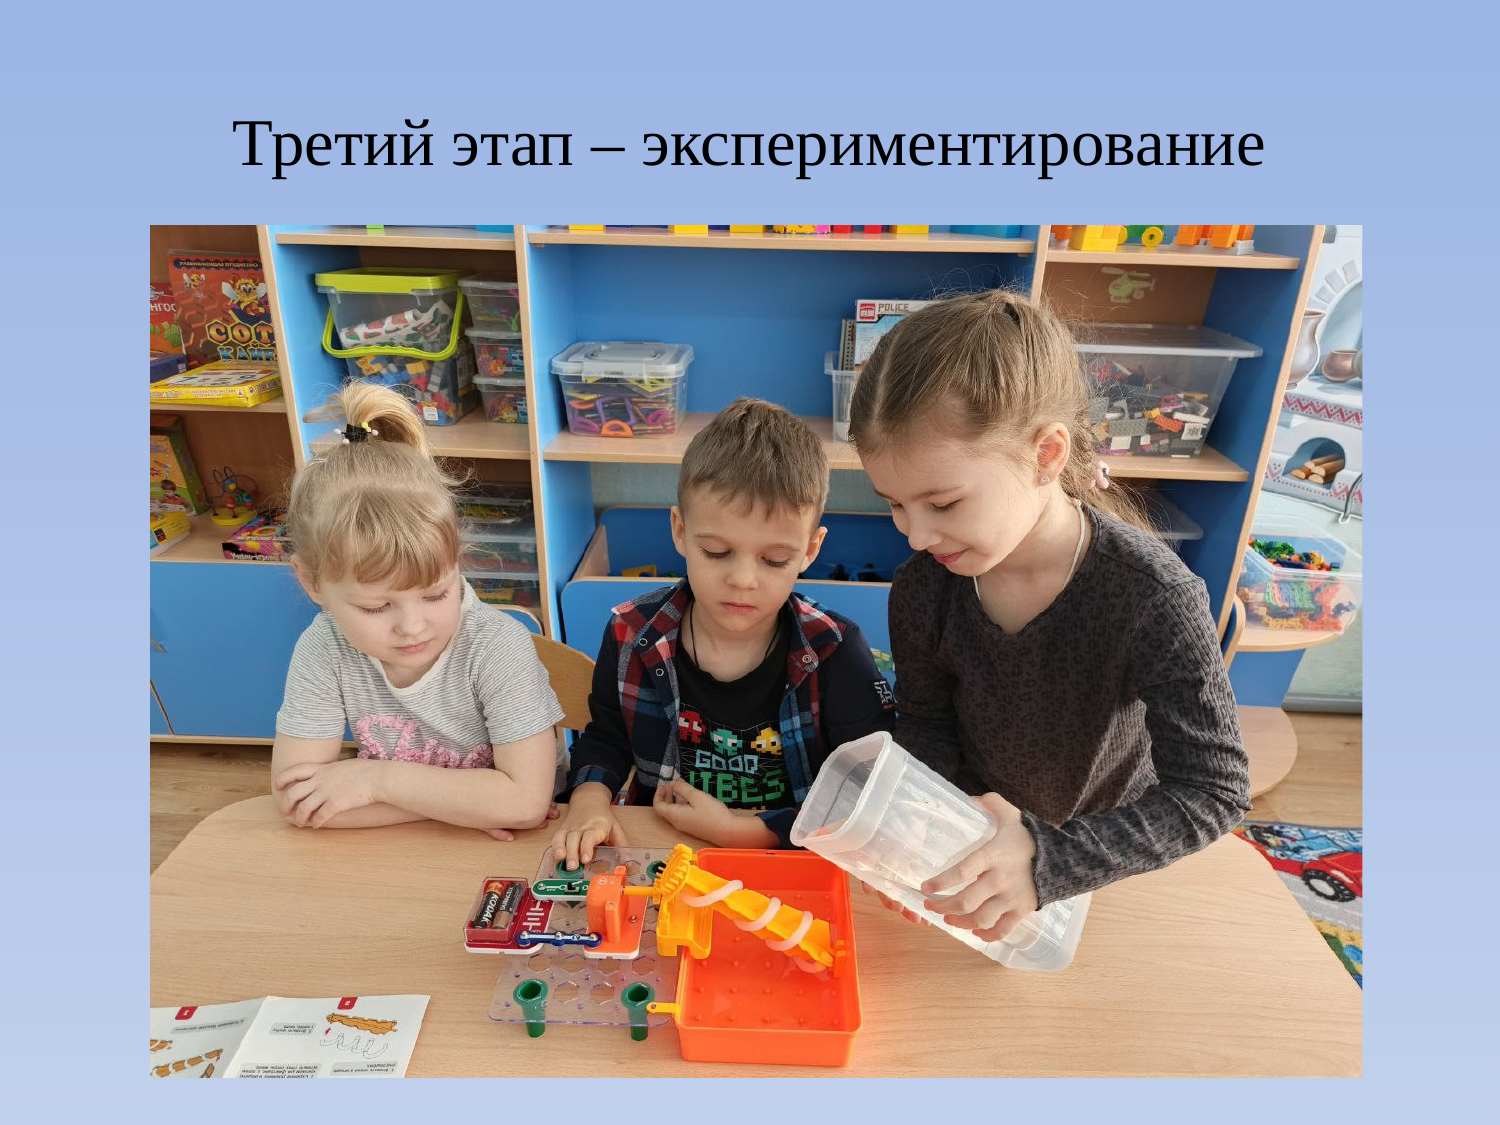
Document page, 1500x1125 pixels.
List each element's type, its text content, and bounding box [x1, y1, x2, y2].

title Третий этап – экспериментирование [75, 45, 1425, 233]
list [149, 224, 1363, 1078]
